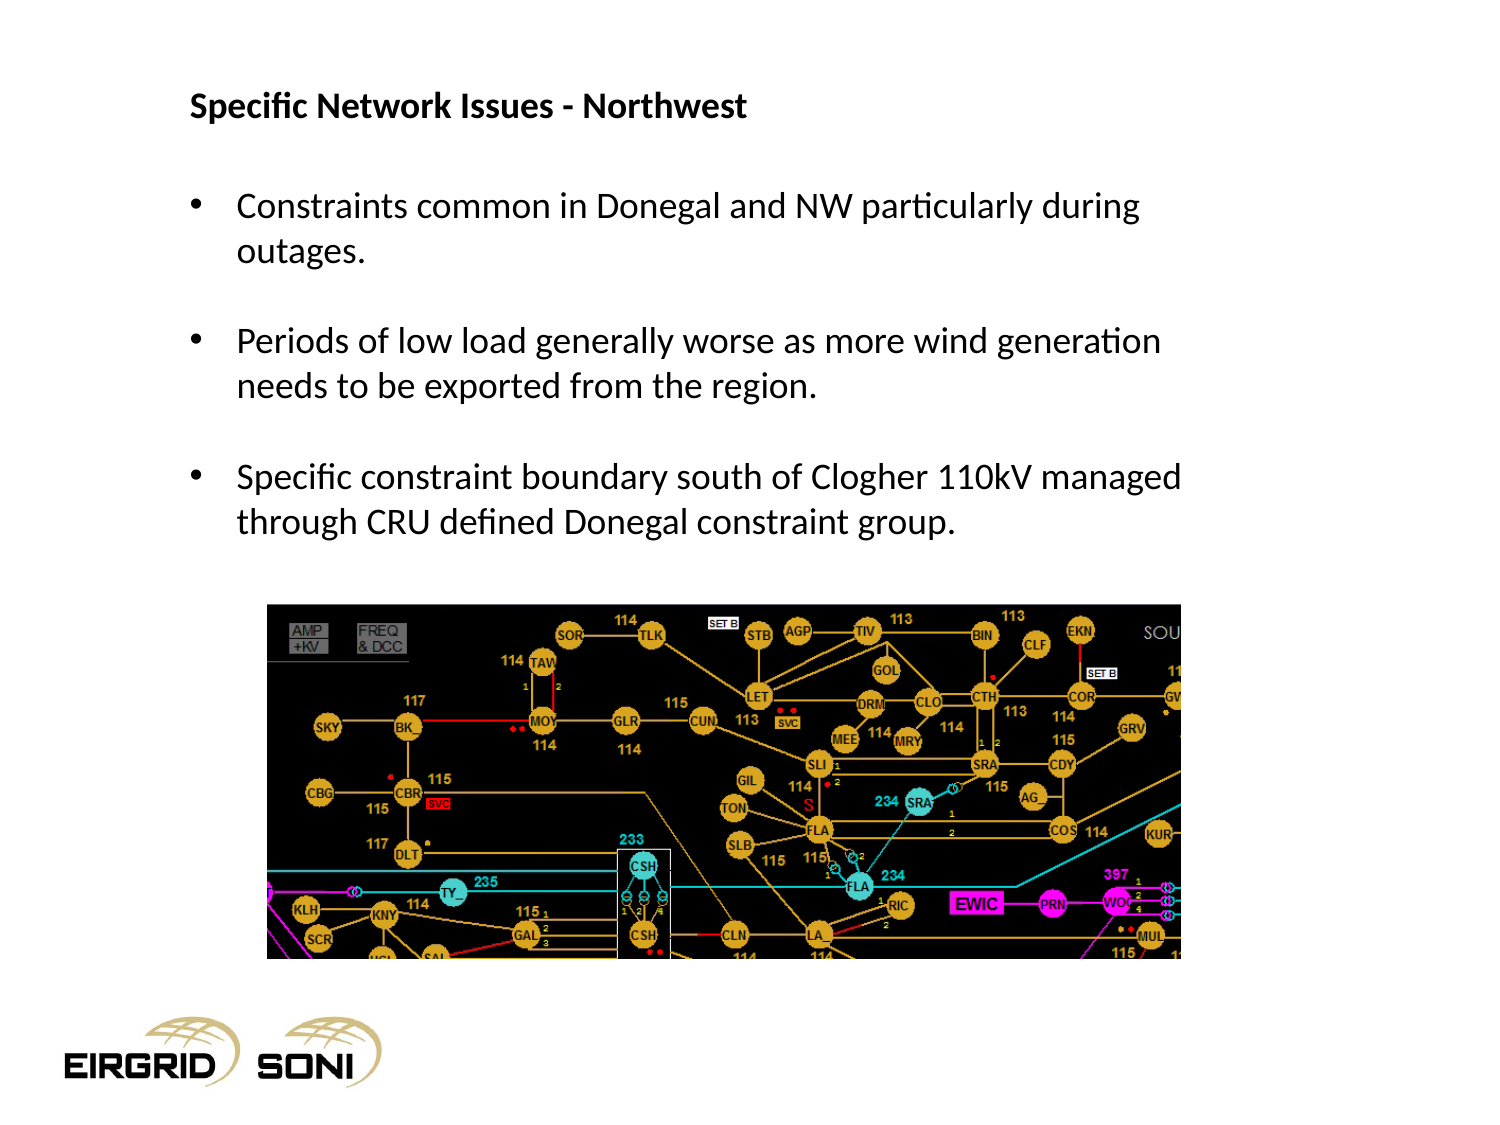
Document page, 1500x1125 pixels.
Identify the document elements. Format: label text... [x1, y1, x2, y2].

picture [244, 1011, 384, 1092]
text_box Constraints common in Donegal and NW particularly during outages. [174, 173, 1243, 278]
picture [267, 604, 1181, 960]
picture [41, 1011, 243, 1091]
text_box Specific constraint boundary south of Clogher 110kV managed through CRU defined Donegal constraint group. [174, 444, 1243, 550]
text_box Periods of low load generally worse as more wind generation needs to be exported from the region. [174, 308, 1243, 414]
text_box Specific Network Issues - Northwest [174, 73, 965, 133]
